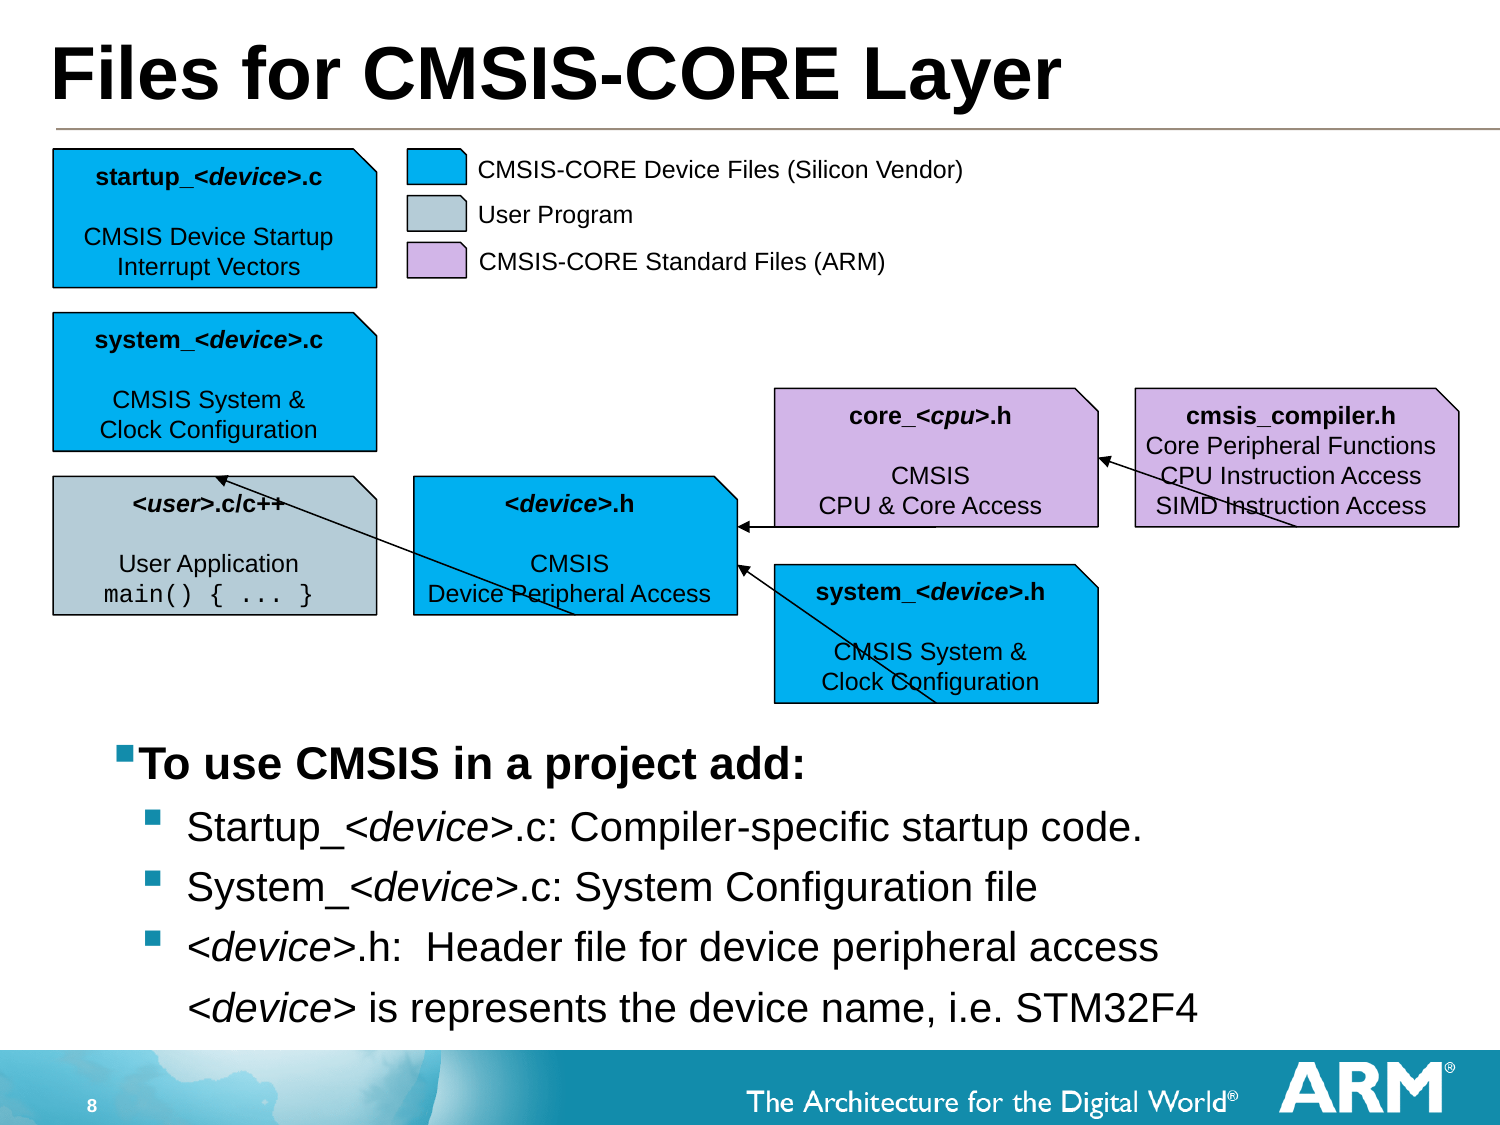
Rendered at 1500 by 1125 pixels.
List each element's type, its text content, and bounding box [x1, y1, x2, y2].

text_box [52, 148, 1459, 704]
text_box To use CMSIS in a project add: Startup_<device>.c: Compiler-specific startup code. System_<device>.c: System Configuration file <device>.h: Header file for device peripheral access <device> is represents the device name, i.e. STM32F4 [53, 726, 1459, 1055]
title Files for CMSIS-CORE Layer [35, 1, 1476, 139]
picture [0, 780, 1500, 1125]
